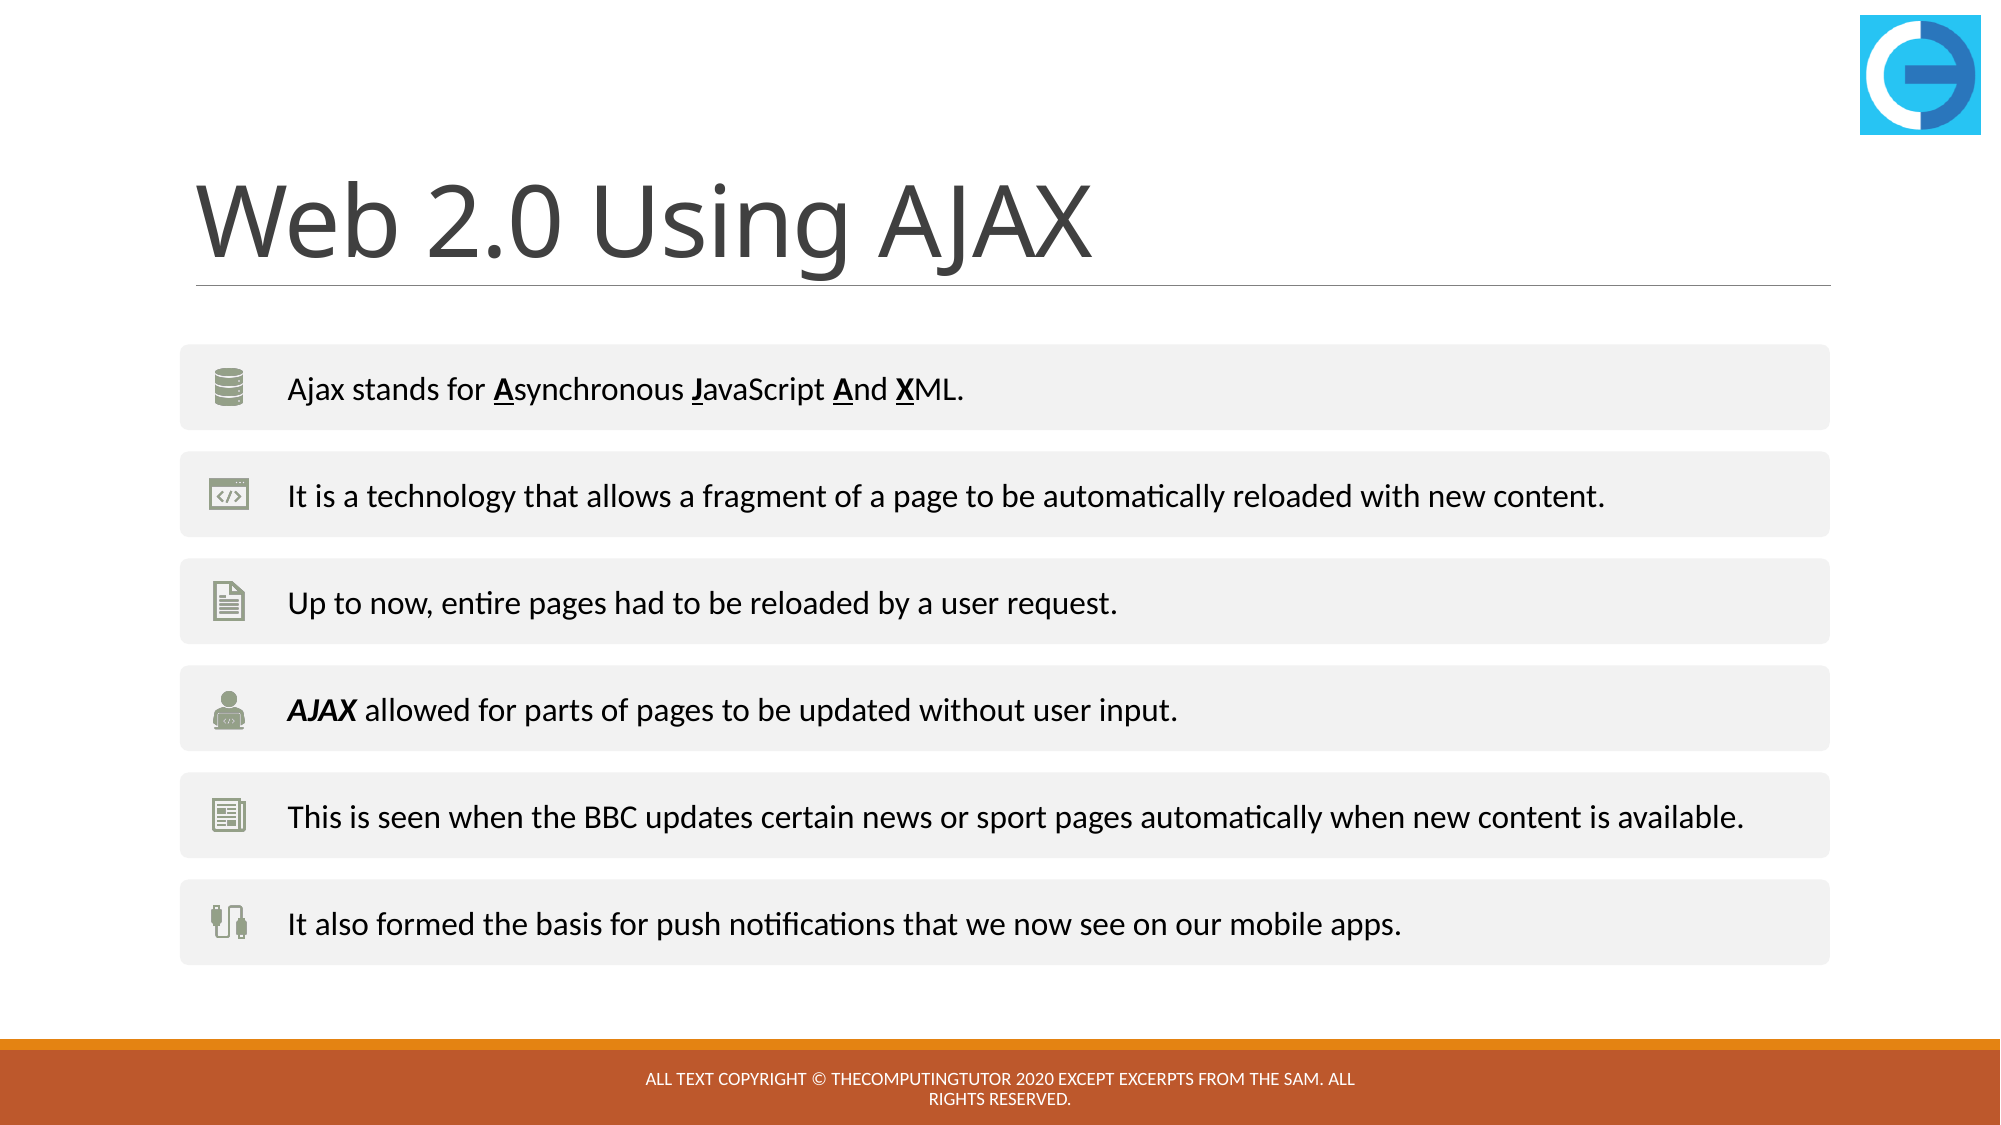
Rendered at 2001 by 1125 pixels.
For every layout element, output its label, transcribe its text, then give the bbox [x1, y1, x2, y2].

picture [1860, 15, 1981, 135]
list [179, 343, 1831, 966]
title Web 2.0 Using AJAX [180, 47, 1830, 285]
footer All text copyright © TheComputingTutor 2020 except excerpts from the SAM. All rights Reserved. [604, 1059, 1396, 1120]
